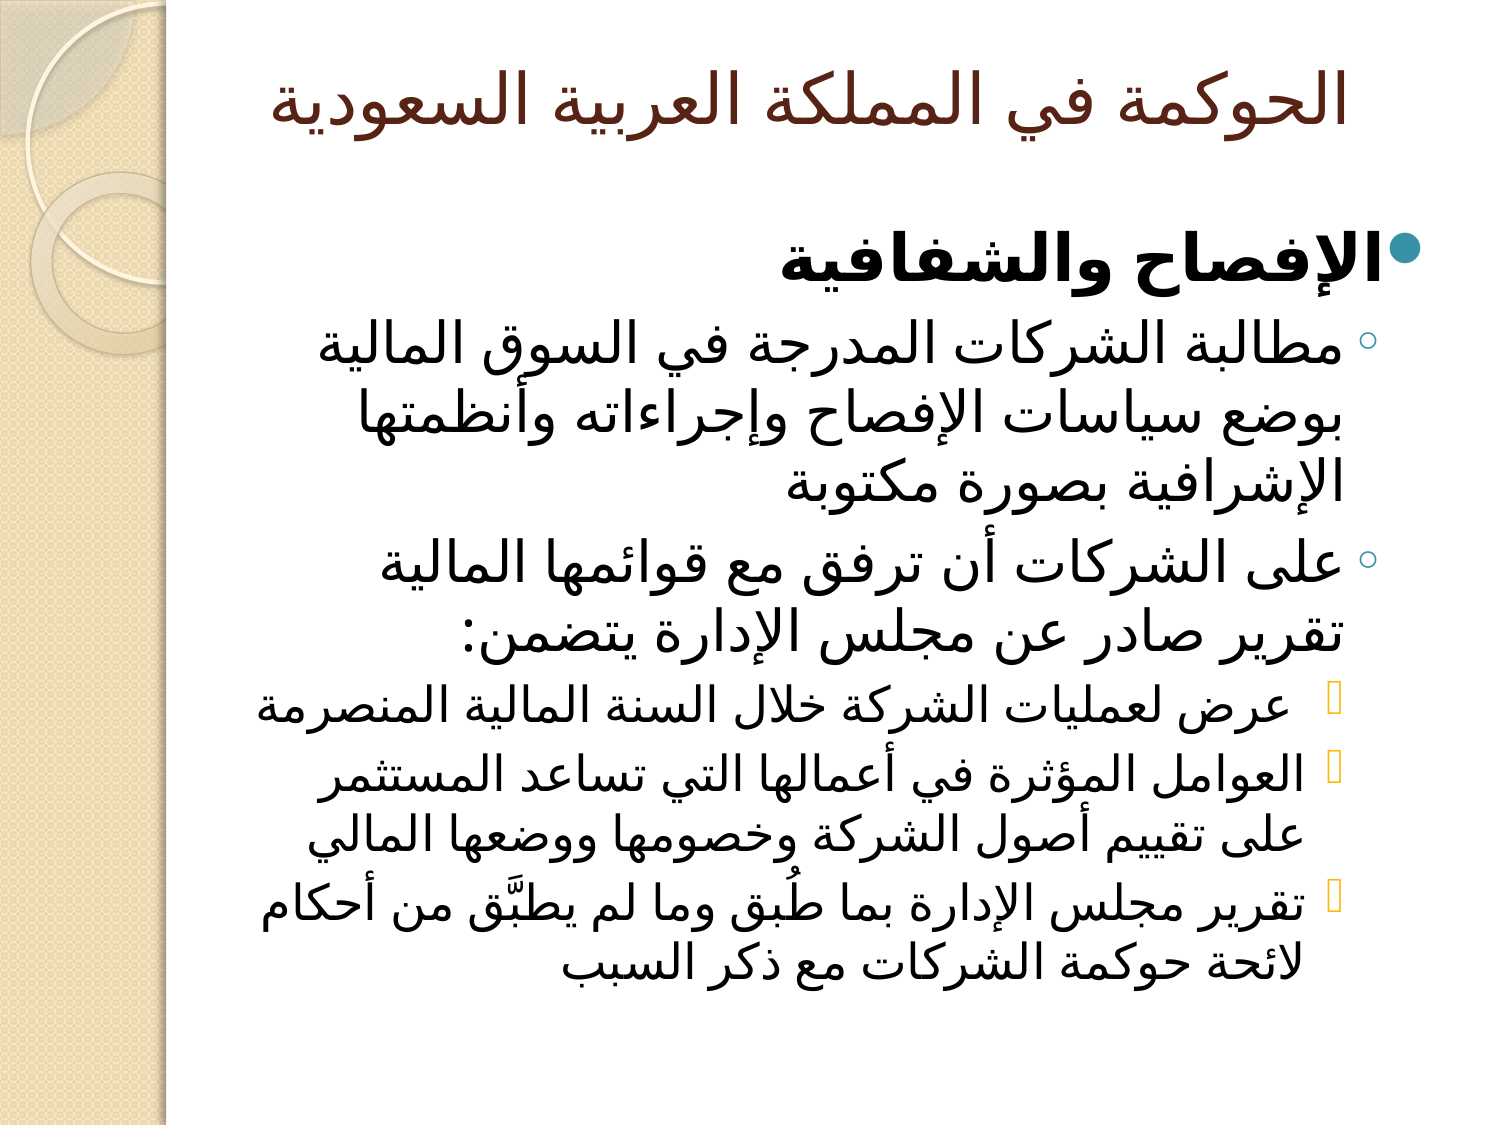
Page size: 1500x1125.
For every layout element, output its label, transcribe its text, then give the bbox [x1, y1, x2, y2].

list الإفصاح والشفافية مطالبة الشركات المدرجة في السوق المالية بوضع سياسات الإفصاح وإجراءاته وأنظمتها الإشرافية بصورة مكتوبة على الشركات أن ترفق مع قوائمها المالية تقرير صادر عن مجلس الإدارة يتضمن: عرض لعمليات الشركة خلال السنة المالية المنصرمة العوامل المؤثرة في أعمالها التي تساعد المستثمر على تقييم أصول الشركة وخصومها ووضعها المالي تقرير مجلس الإدارة بما طُبق وما لم يطبَّق من أحكام لائحة حوكمة الشركات مع ذكر السبب [235, 208, 1466, 1025]
title الحوكمة في المملكة العربية السعودية [235, 45, 1466, 208]
